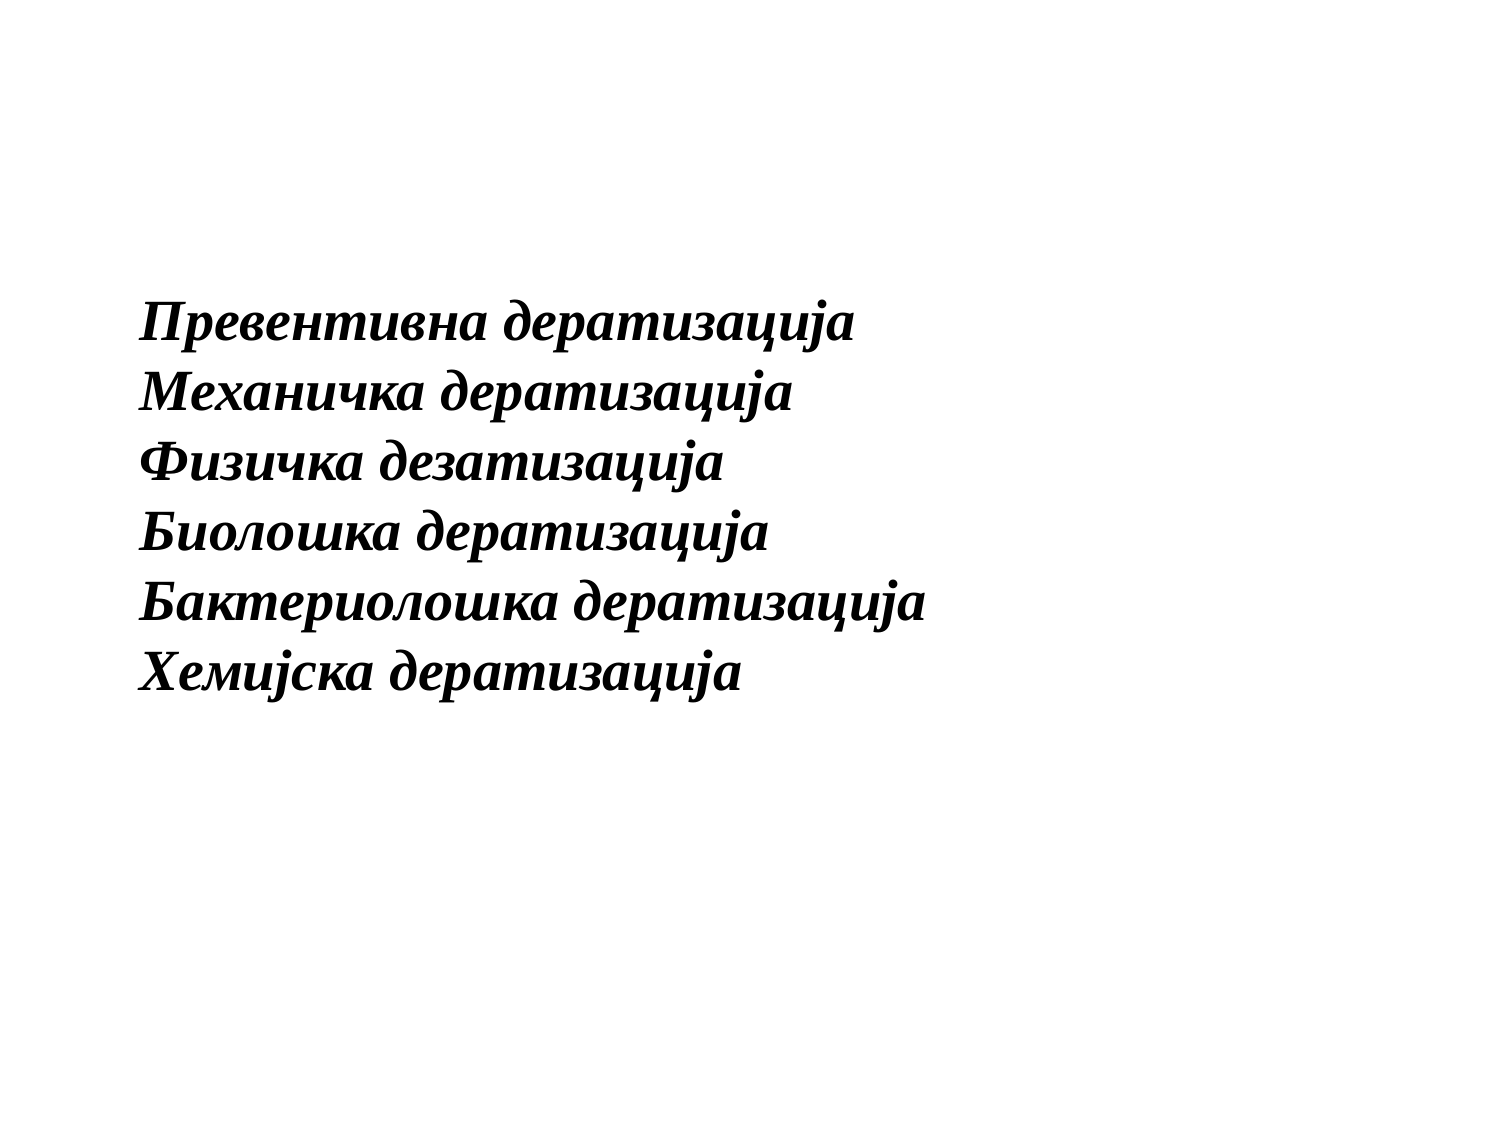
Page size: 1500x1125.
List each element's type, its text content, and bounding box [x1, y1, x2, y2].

text_box Превентивна дератизација Механичка дератизација Физичка дезатизација Биолошка дератизација Бактериолошка дератизација Хемијска дератизација [124, 275, 1113, 780]
